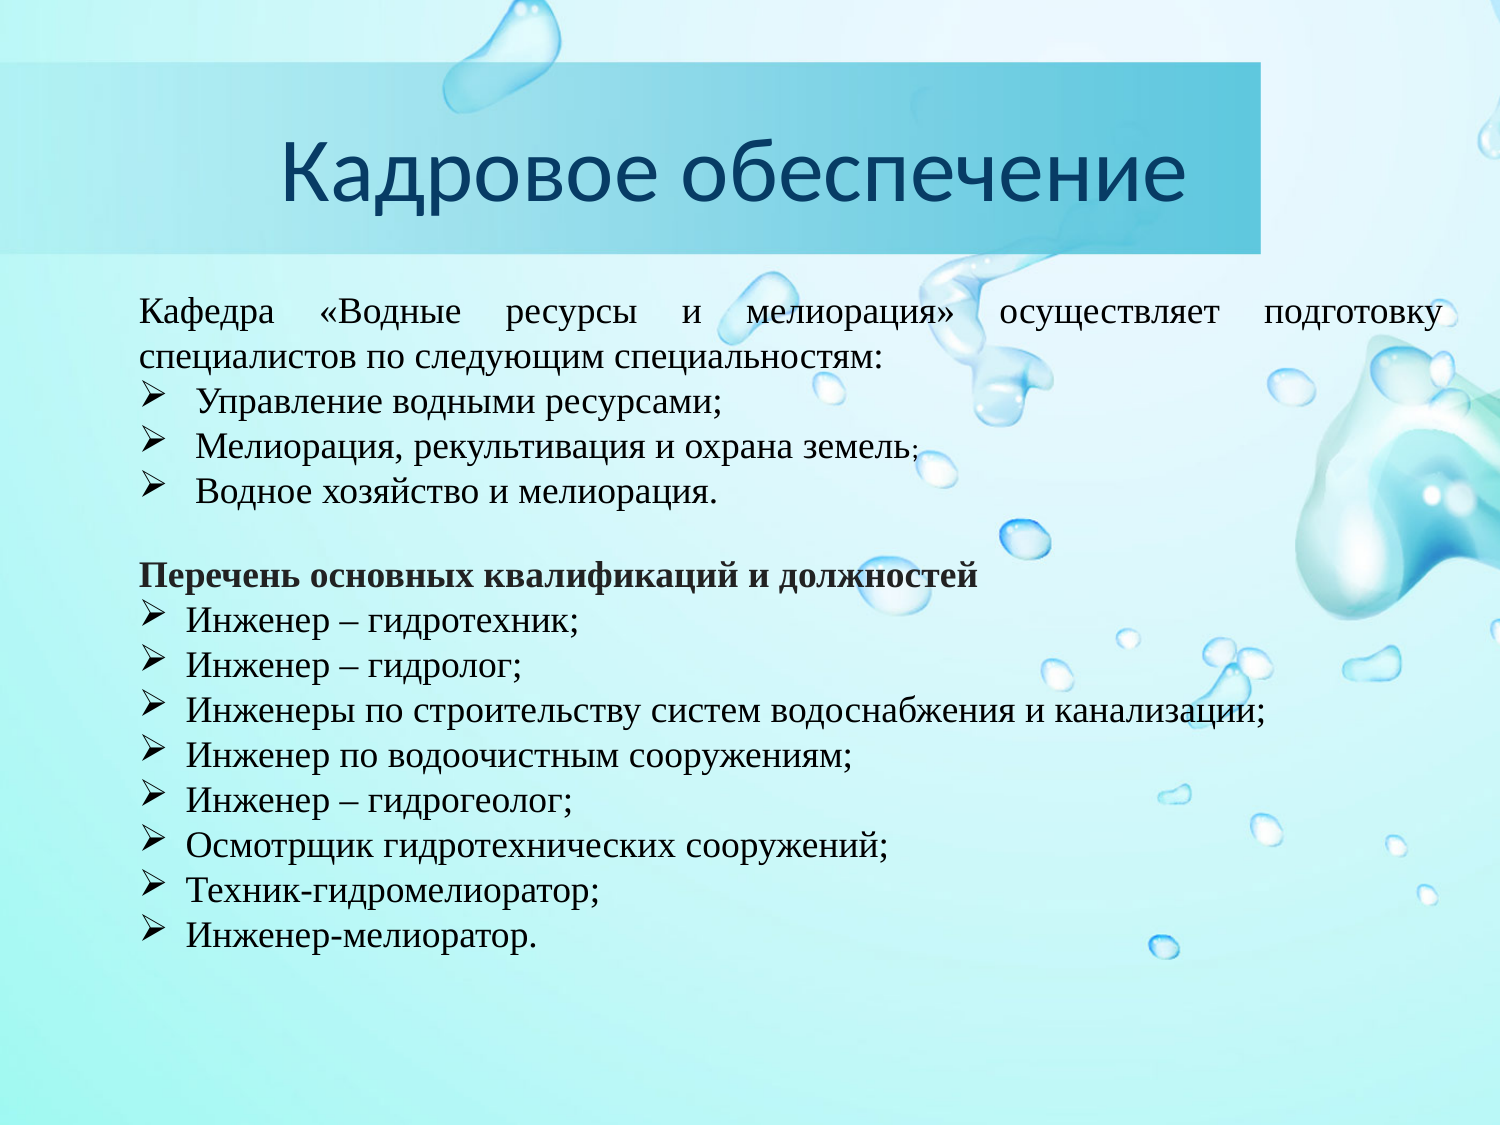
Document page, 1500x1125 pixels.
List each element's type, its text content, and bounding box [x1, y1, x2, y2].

text_box Кафедра «Водные ресурсы и мелиорация» осуществляет подготовку специалистов по следующим специальностям: Управление водными ресурсами; Мелиорация, рекультивация и охрана земель; Водное хозяйство и мелиорация. [123, 278, 1459, 519]
picture [0, 0, 1500, 1125]
text_box Перечень основных квалификаций и должностей Инженер – гидротехник; Инженер – гидролог; Инженеры по строительству систем водоснабжения и канализации; Инженер по водоочистным сооружениям; Инженер – гидрогеолог; Осмотрщик гидротехнических сооружений; Техник-гидромелиоратор; Инженер-мелиоратор. [123, 542, 1447, 1008]
title Кадровое обеспечение [0, 67, 1471, 263]
